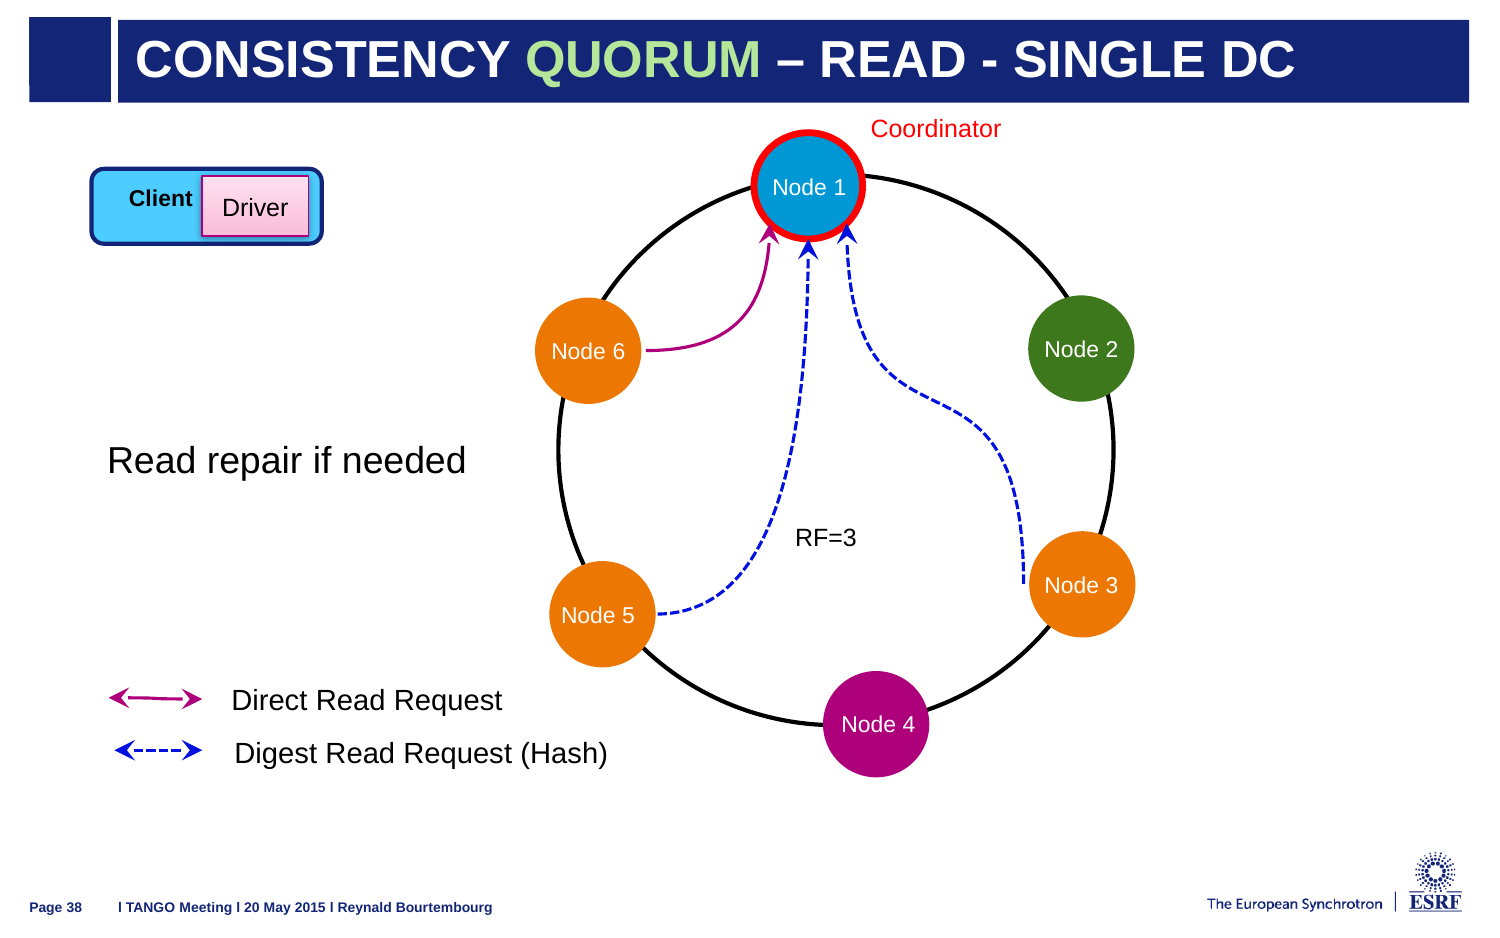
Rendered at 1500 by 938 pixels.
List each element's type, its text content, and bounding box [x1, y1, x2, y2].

text_box [603, 253, 638, 296]
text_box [1023, 530, 1140, 638]
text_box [820, 670, 937, 778]
text_box Read repair if needed [59, 428, 515, 489]
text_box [544, 350, 920, 504]
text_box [754, 315, 1116, 493]
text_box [530, 297, 647, 405]
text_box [751, 133, 868, 241]
text_box [777, 174, 1067, 313]
text_box [563, 502, 1111, 727]
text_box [1023, 295, 1140, 402]
slide_number Page 38 [29, 886, 98, 916]
title Consistency QUORUM – READ - Single DC [118, 19, 1470, 103]
text_box [674, 186, 746, 223]
text_box Direct Read Request [216, 673, 550, 724]
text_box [643, 224, 772, 348]
footer l TANGO Meeting l 20 May 2015 l Reynald Bourtembourg [118, 886, 1122, 916]
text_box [91, 168, 322, 244]
text_box Digest Read Request (Hash) [219, 726, 656, 777]
picture [1175, 831, 1500, 938]
text_box RF=3 [771, 513, 881, 559]
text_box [539, 560, 656, 668]
text_box Coordinator [854, 105, 1018, 151]
